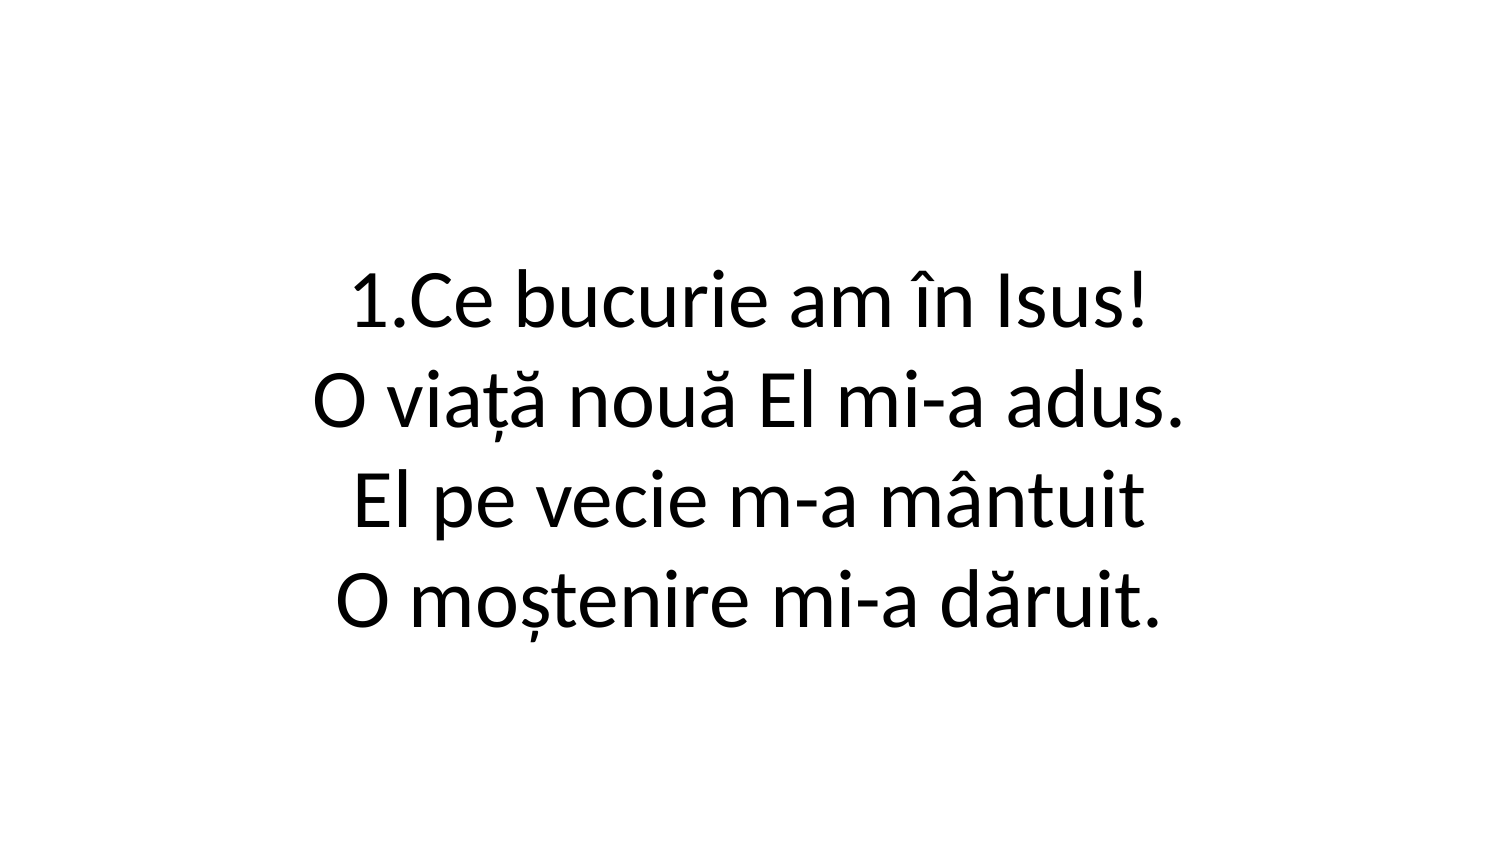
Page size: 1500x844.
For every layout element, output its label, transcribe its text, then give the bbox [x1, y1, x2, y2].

text_box 1.Ce bucurie am în Isus! O viață nouă El mi-a adus. El pe vecie m-a mântuit O moștenire mi-a dăruit. [297, 192, 1202, 652]
